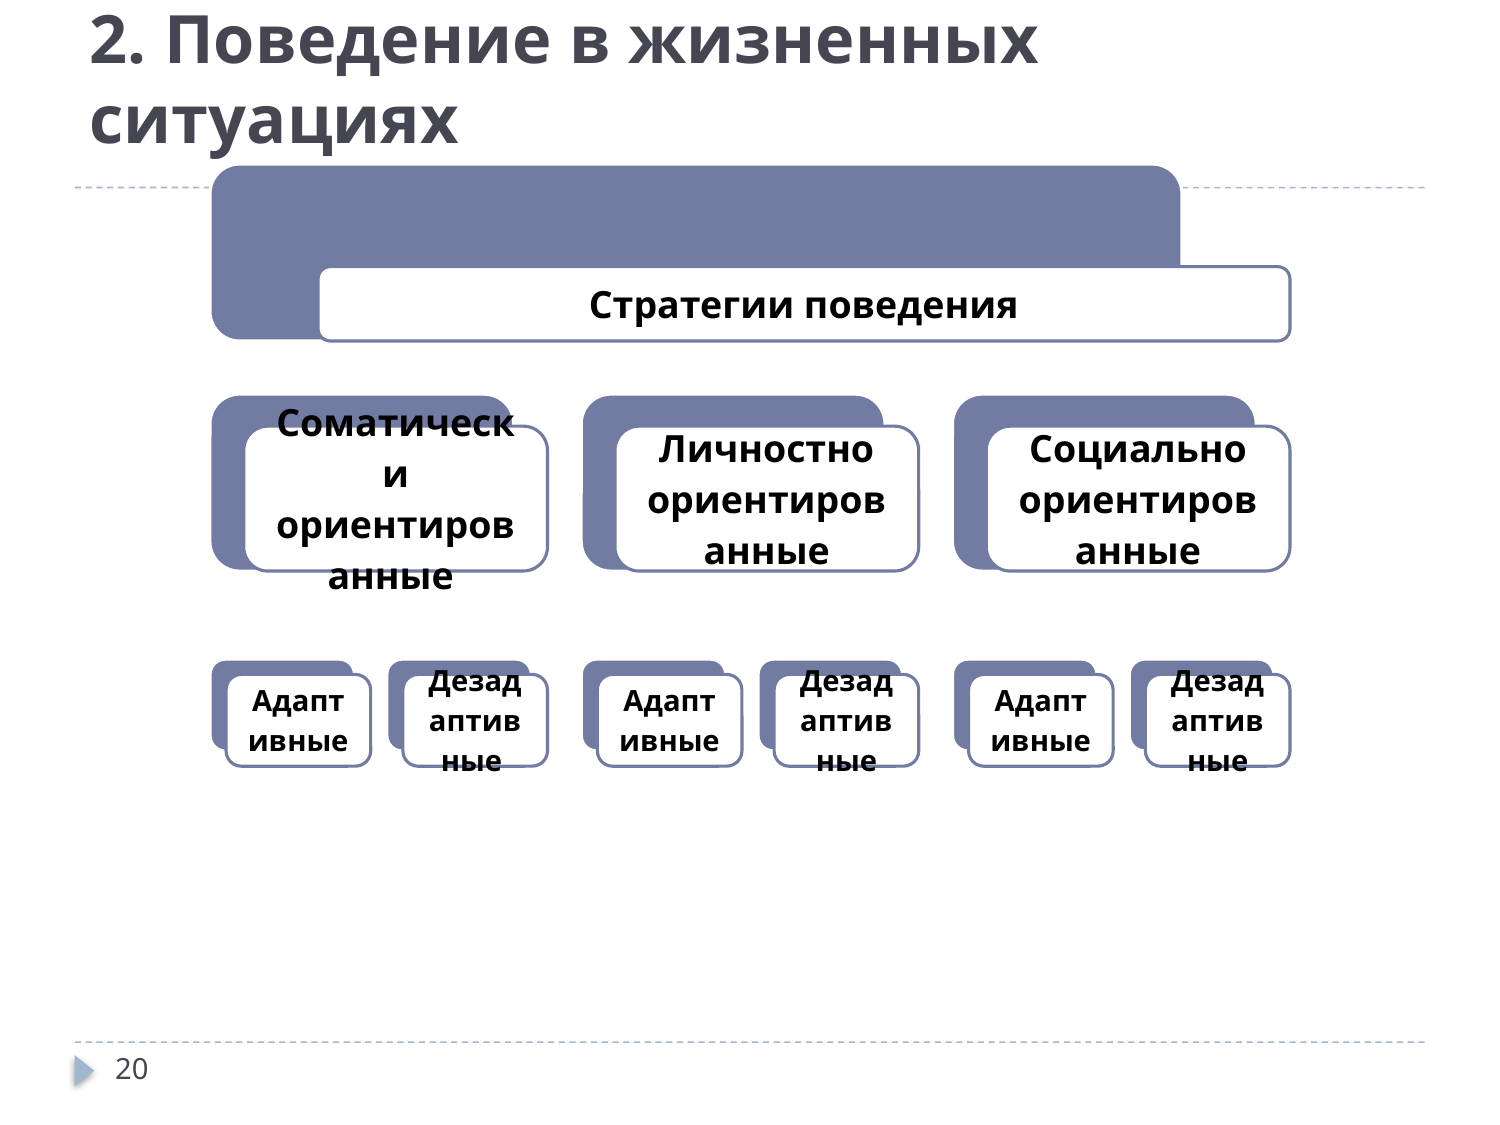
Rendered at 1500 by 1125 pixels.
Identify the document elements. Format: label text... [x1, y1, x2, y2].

slide_number 20 [100, 1045, 426, 1103]
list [74, 163, 1426, 1032]
title 2. Поведение в жизненных ситуациях [75, 24, 1425, 163]
